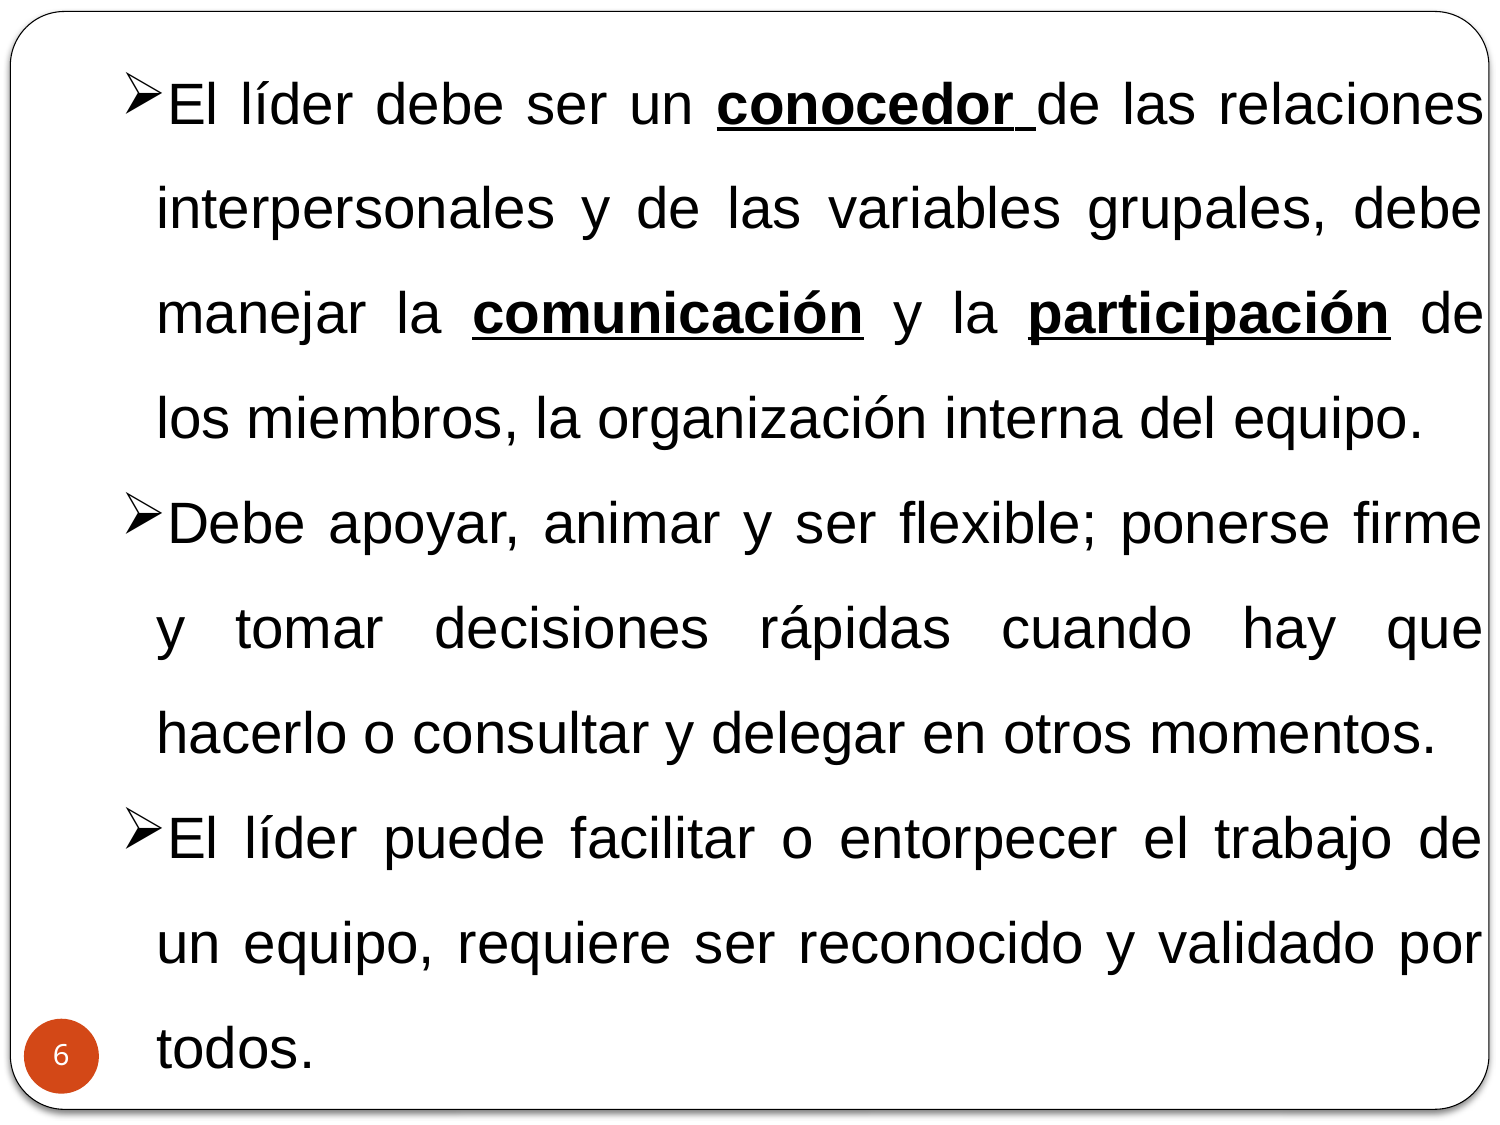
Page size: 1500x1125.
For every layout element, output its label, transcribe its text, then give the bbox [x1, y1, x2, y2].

slide_number 6 [23, 1018, 99, 1094]
text_box El líder debe ser un conocedor de las relaciones interpersonales y de las variables grupales, debe manejar la comunicación y la participación de los miembros, la organización interna del equipo. Debe apoyar, animar y ser flexible; ponerse firme y tomar decisiones rápidas cuando hay que hacerlo o consultar y delegar en otros momentos. El líder puede facilitar o entorpecer el trabajo de un equipo, requiere ser reconocido y validado por todos. [106, 23, 1500, 1088]
